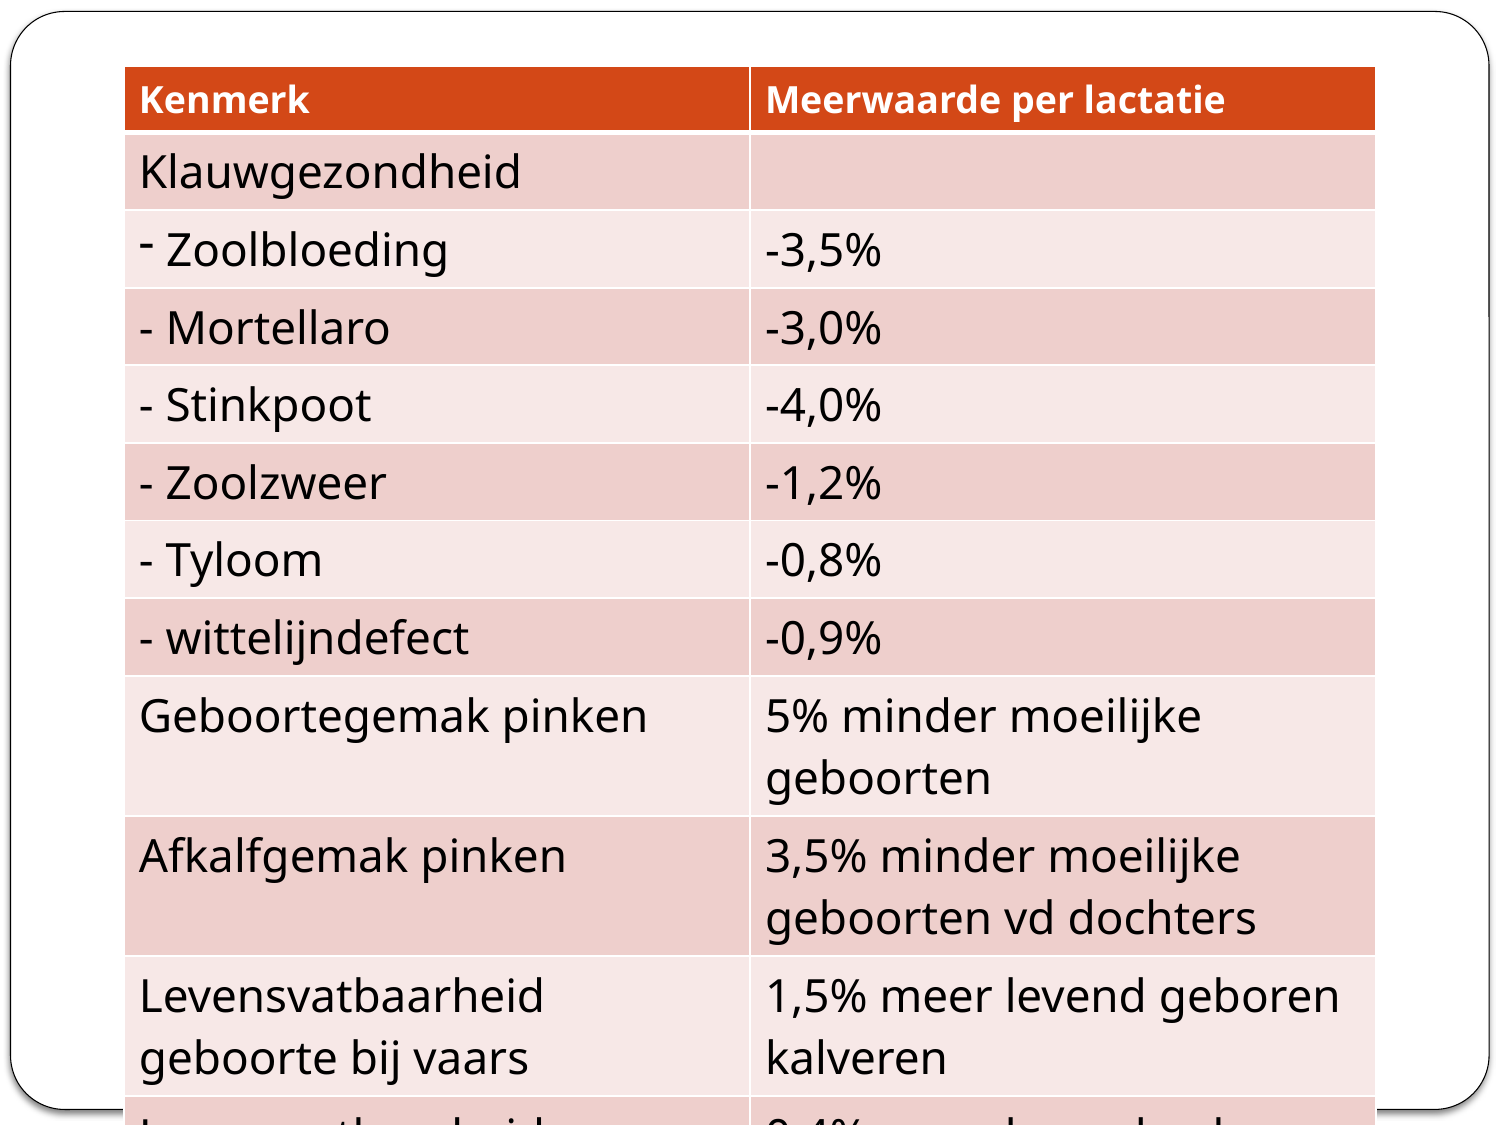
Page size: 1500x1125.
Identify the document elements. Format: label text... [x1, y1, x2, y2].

table_header Meerwaarde per lactatie [751, 67, 1375, 130]
table_cell 0,4% meer levend geboren kalveren [751, 1097, 1375, 1125]
table_cell -4,0% [751, 366, 1375, 442]
table_cell - Zoolzweer [125, 444, 749, 520]
table_cell -3,0% [751, 289, 1375, 364]
table_cell - Mortellaro [125, 289, 749, 364]
table_cell 1,5% meer levend geboren kalveren [751, 957, 1375, 1095]
table_cell - Tyloom [125, 521, 749, 597]
table_header Kenmerk [125, 67, 749, 130]
table_cell - wittelijndefect [125, 599, 749, 675]
table_cell Afkalfgemak pinken [125, 817, 749, 955]
table_cell Levensvatbaarheid geboorte bij koe [125, 1097, 749, 1125]
table_cell Zoolbloeding [125, 211, 749, 287]
table_cell -0,9% [751, 599, 1375, 675]
table_cell -1,2% [751, 444, 1375, 520]
table_cell Geboortegemak pinken [125, 677, 749, 815]
table_cell 3,5% minder moeilijke geboorten vd dochters [751, 817, 1375, 955]
table_cell [751, 135, 1375, 209]
table_cell Levensvatbaarheid geboorte bij vaars [125, 957, 749, 1095]
table_cell 5% minder moeilijke geboorten [751, 677, 1375, 815]
table_cell -0,8% [751, 521, 1375, 597]
table_cell Klauwgezondheid [125, 135, 749, 209]
table_cell -3,5% [751, 211, 1375, 287]
table_cell - Stinkpoot [125, 366, 749, 442]
